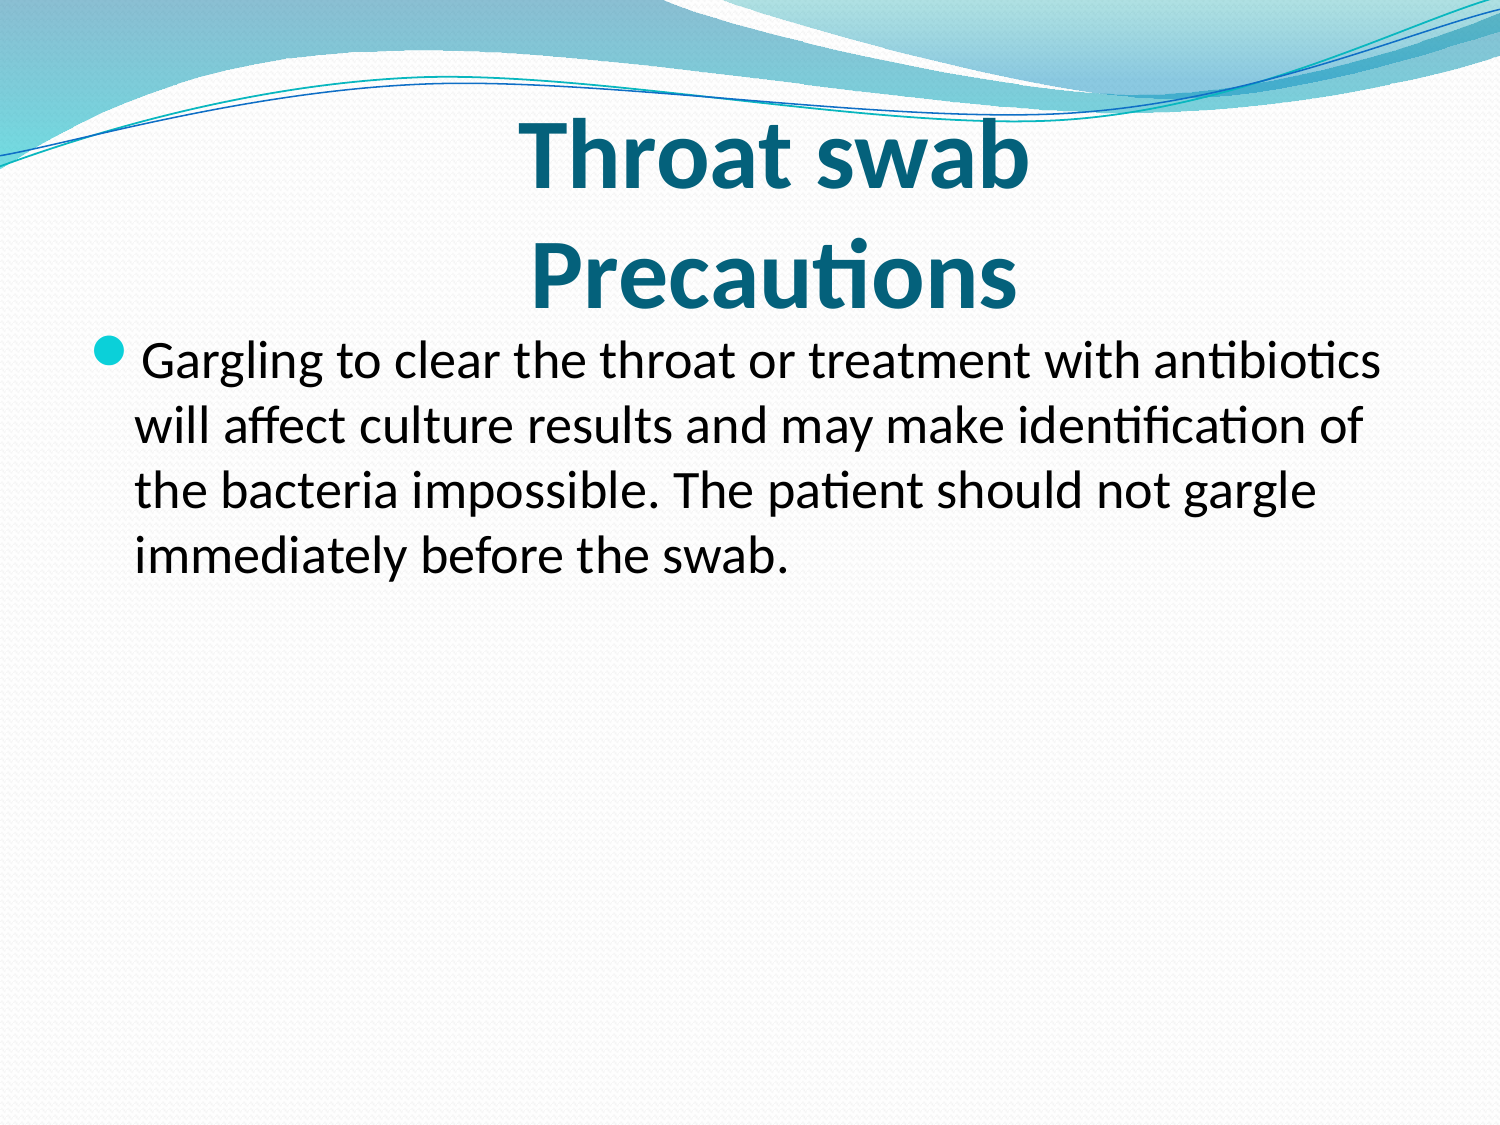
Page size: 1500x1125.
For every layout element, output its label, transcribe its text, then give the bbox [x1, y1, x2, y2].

list Gargling to clear the throat or treatment with antibiotics will affect culture results and may make identification of the bacteria impossible. The patient should not gargle immediately before the swab. [75, 317, 1425, 1038]
text_box Throat swab Precautions [99, 140, 1450, 328]
